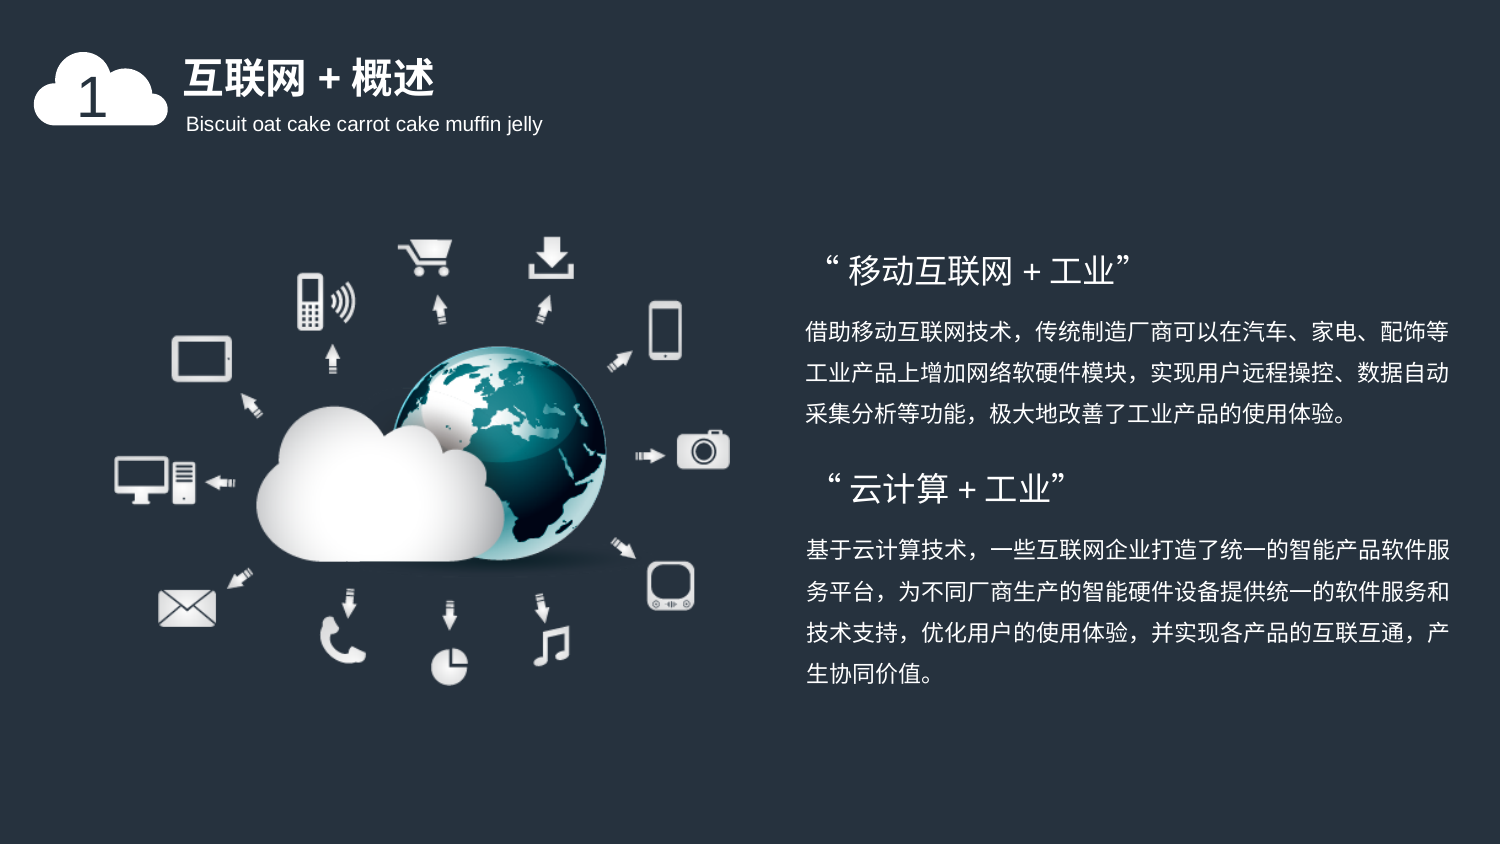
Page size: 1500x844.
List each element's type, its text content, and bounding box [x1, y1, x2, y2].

text_box 借助移动互联网技术，传统制造厂商可以在汽车、家电、配饰等工业产品上增加网络软硬件模块，实现用户远程操控、数据自动采集分析等功能，极大地改善了工业产品的使用体验。 [790, 296, 1473, 462]
text_box 基于云计算技术，一些互联网企业打造了统一的智能产品软件服务平台，为不同厂商生产的智能硬件设备提供统一的软件服务和技术支持，优化用户的使用体验，并实现各产品的互联互通，产生协同价值。 [792, 514, 1474, 686]
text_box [167, 44, 732, 144]
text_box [33, 51, 168, 138]
picture [114, 236, 730, 686]
text_box “云计算+工业” [793, 461, 1265, 516]
text_box “移动互联网+工业” [792, 242, 1263, 298]
